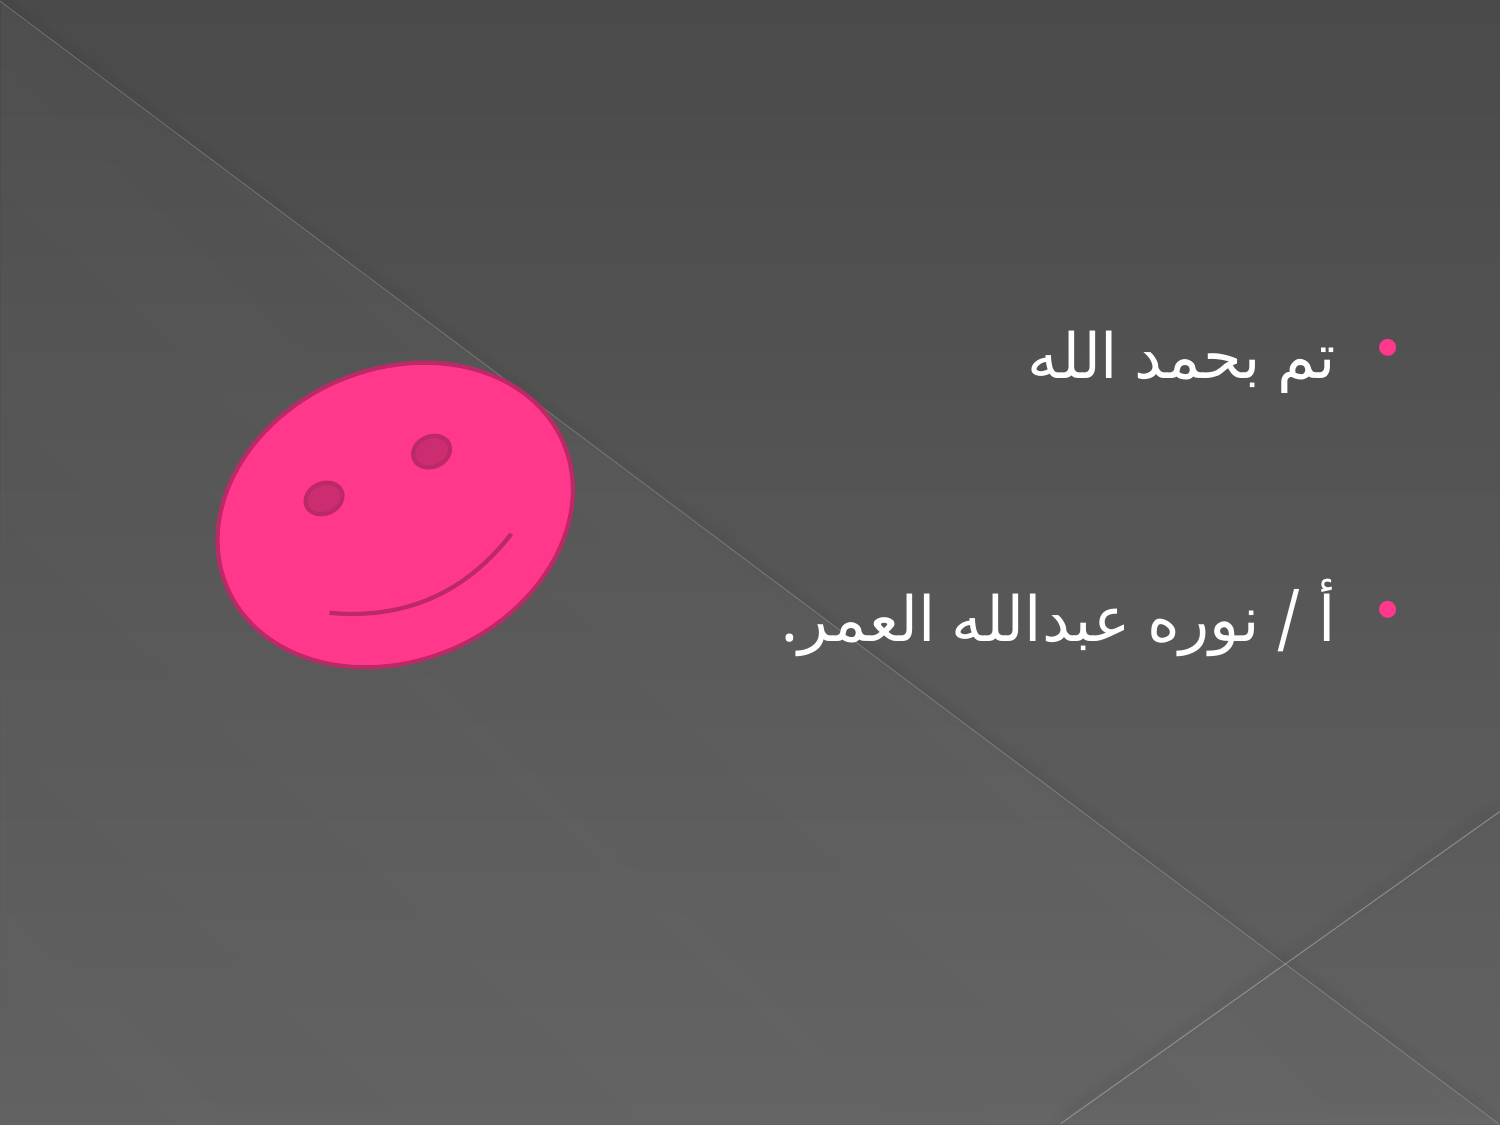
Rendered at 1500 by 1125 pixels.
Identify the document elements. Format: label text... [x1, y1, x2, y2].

list تم بحمد الله أ / نوره عبدالله العمر. [75, 308, 1425, 1059]
text_box [215, 360, 575, 670]
